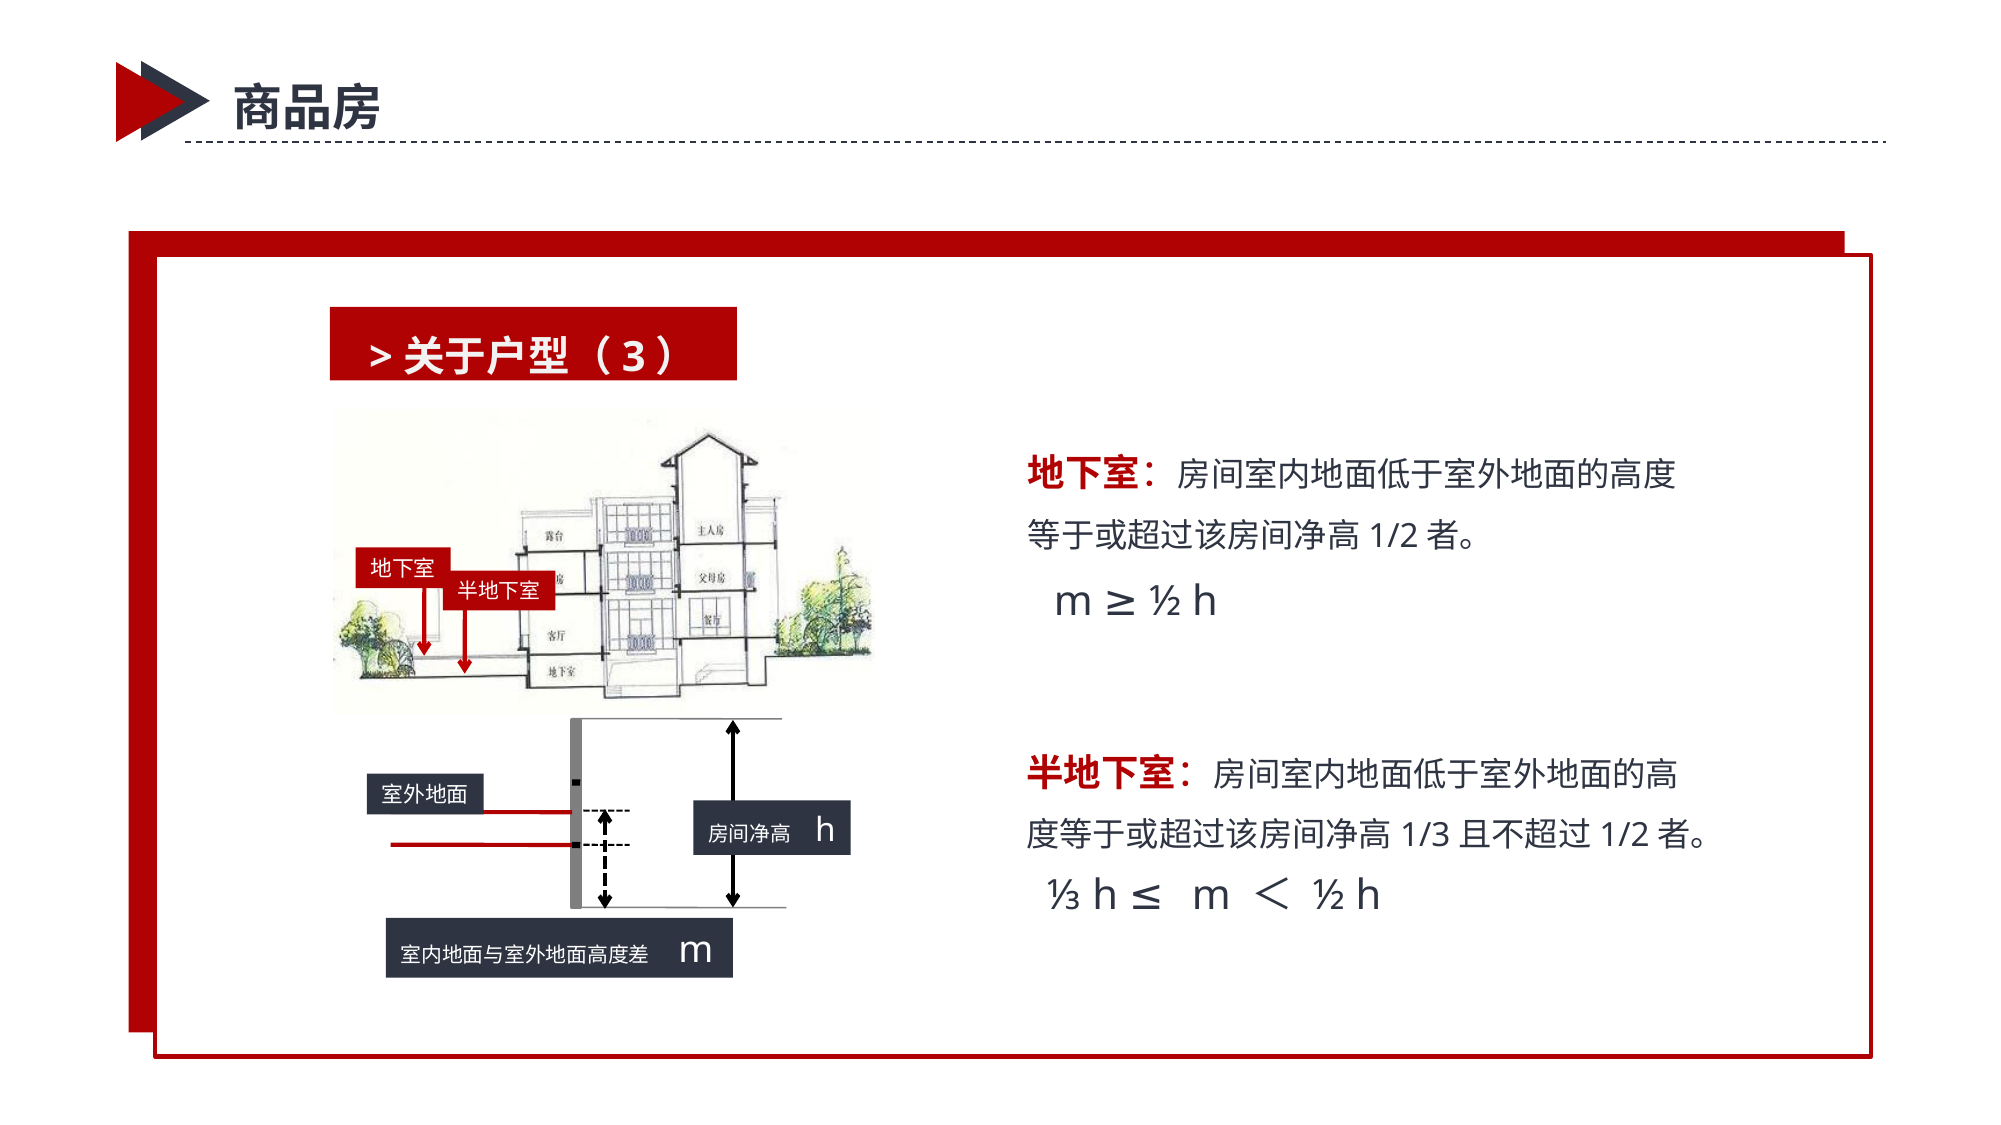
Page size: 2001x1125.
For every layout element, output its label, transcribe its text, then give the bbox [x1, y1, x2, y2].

text_box 商品房 [199, 68, 415, 157]
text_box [1011, 718, 1707, 927]
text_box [128, 230, 1872, 1057]
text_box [1012, 418, 1694, 633]
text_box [332, 409, 875, 979]
